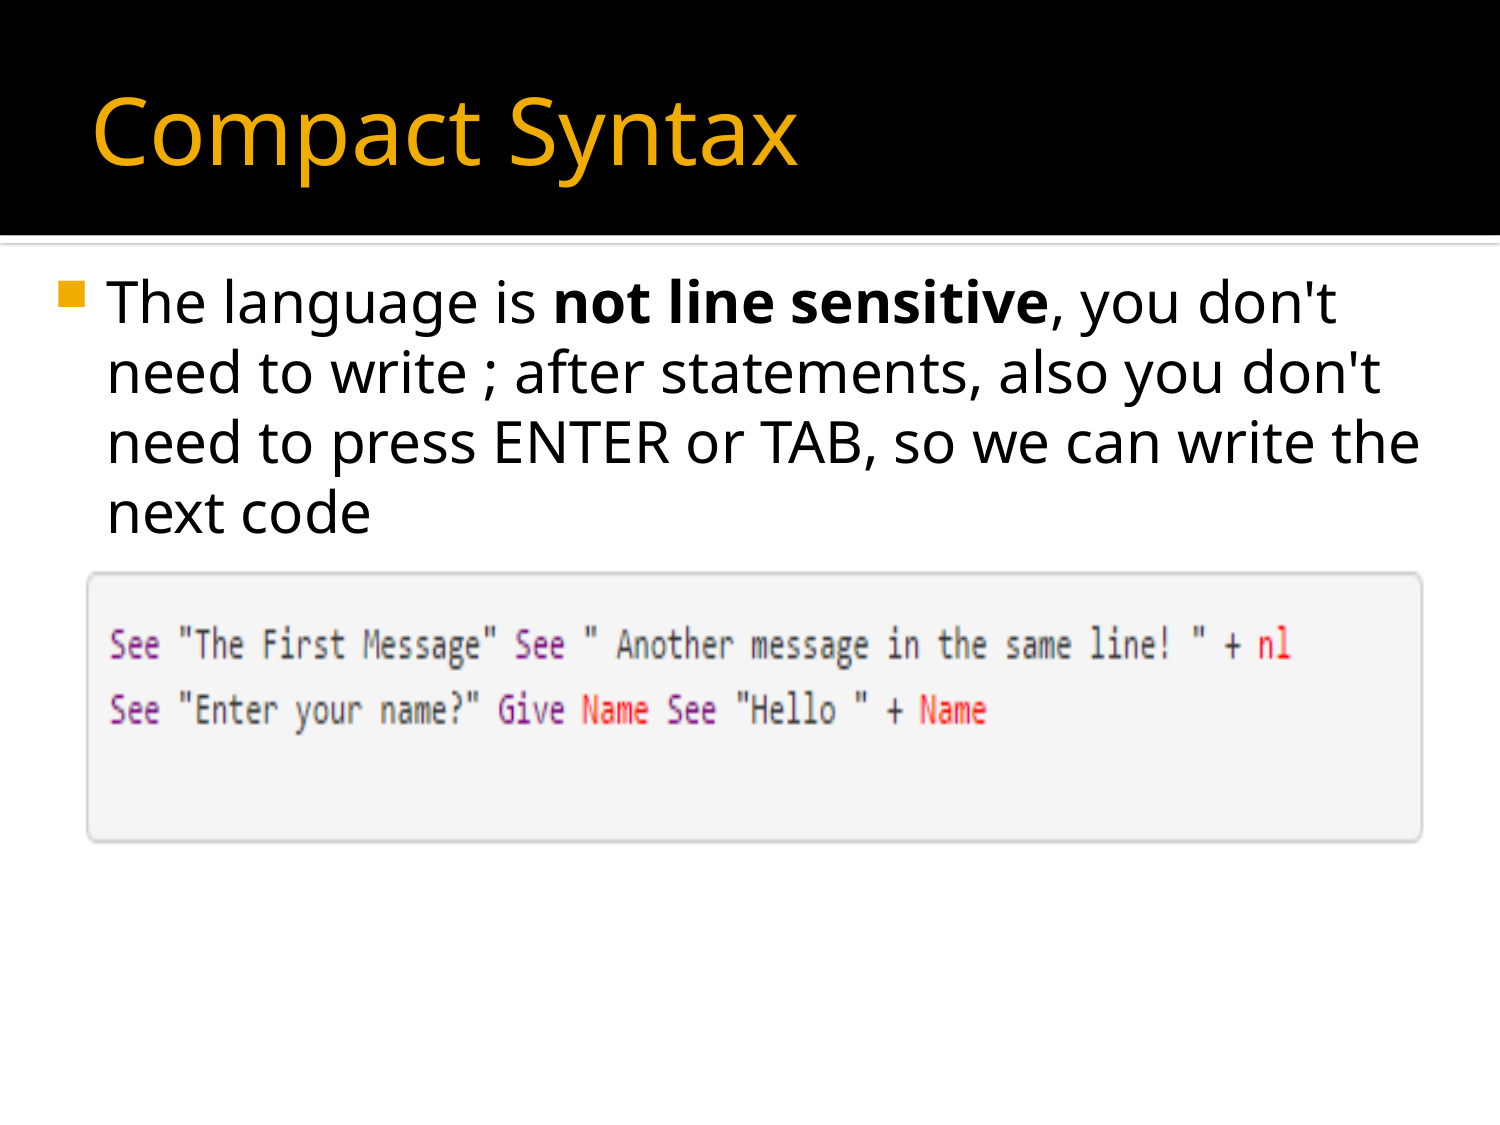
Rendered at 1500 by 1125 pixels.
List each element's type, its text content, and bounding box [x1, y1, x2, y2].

title Compact Syntax [75, 25, 1425, 231]
list The language is not line sensitive, you don't need to write ; after statements, also you don't need to press ENTER or TAB, so we can write the next code [24, 249, 1463, 1050]
picture [74, 562, 1438, 888]
